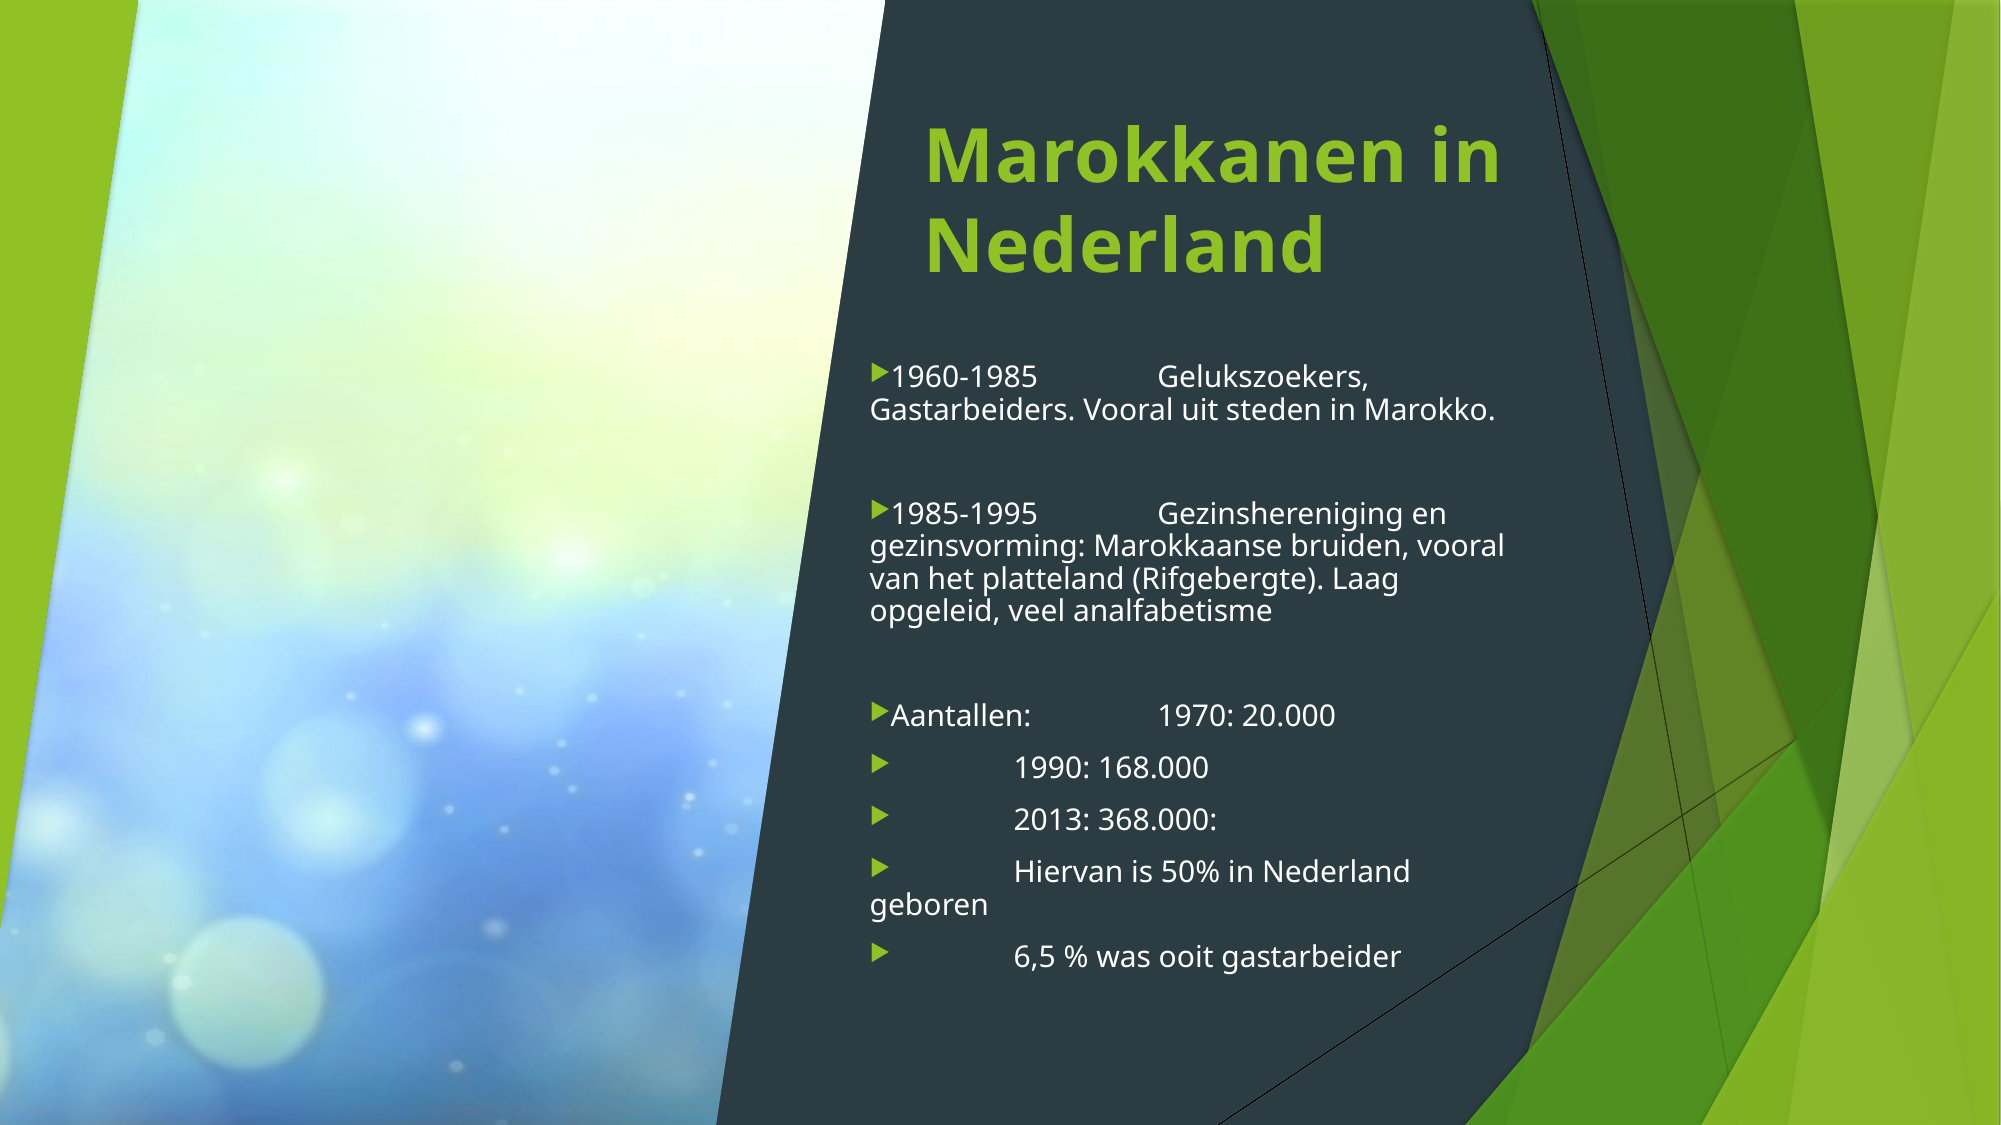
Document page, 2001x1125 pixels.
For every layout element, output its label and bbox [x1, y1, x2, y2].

picture [0, 0, 886, 1125]
text_box [887, 0, 2000, 1125]
